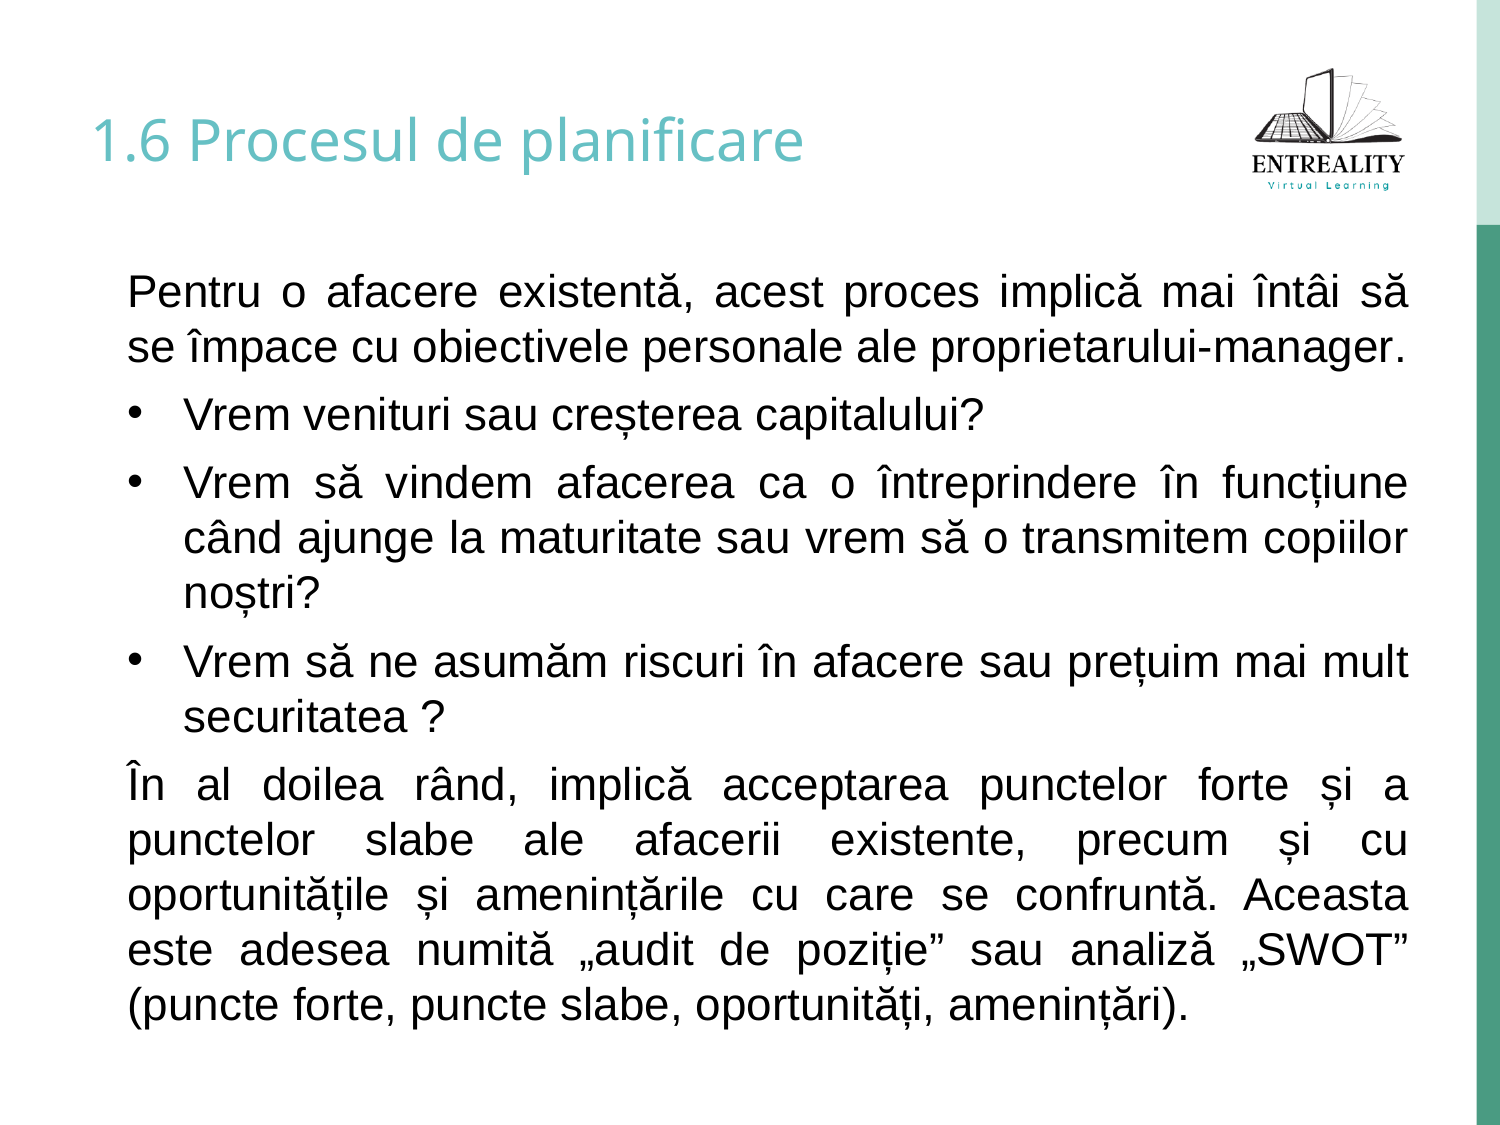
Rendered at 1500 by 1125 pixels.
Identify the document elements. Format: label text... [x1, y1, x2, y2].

picture [1198, 0, 1458, 259]
list Pentru o afacere existentă, acest proces implică mai întâi să se împace cu obiectivele personale ale proprietarului-manager. Vrem venituri sau creșterea capitalului? Vrem să vindem afacerea ca o întreprindere în funcțiune când ajunge la maturitate sau vrem să o transmitem copiilor noștri? Vrem să ne asumăm riscuri în afacere sau prețuim mai mult securitatea ? În al doilea rând, implică acceptarea punctelor forte și a punctelor slabe ale afacerii existente, precum și cu oportunitățile și amenințările cu care se confruntă. Aceasta este adesea numită „audit de poziție” sau analiză „SWOT” (puncte forte, puncte slabe, oportunități, amenințări). [75, 253, 1425, 1092]
title 1.6 Procesul de planificare [75, 25, 1133, 181]
